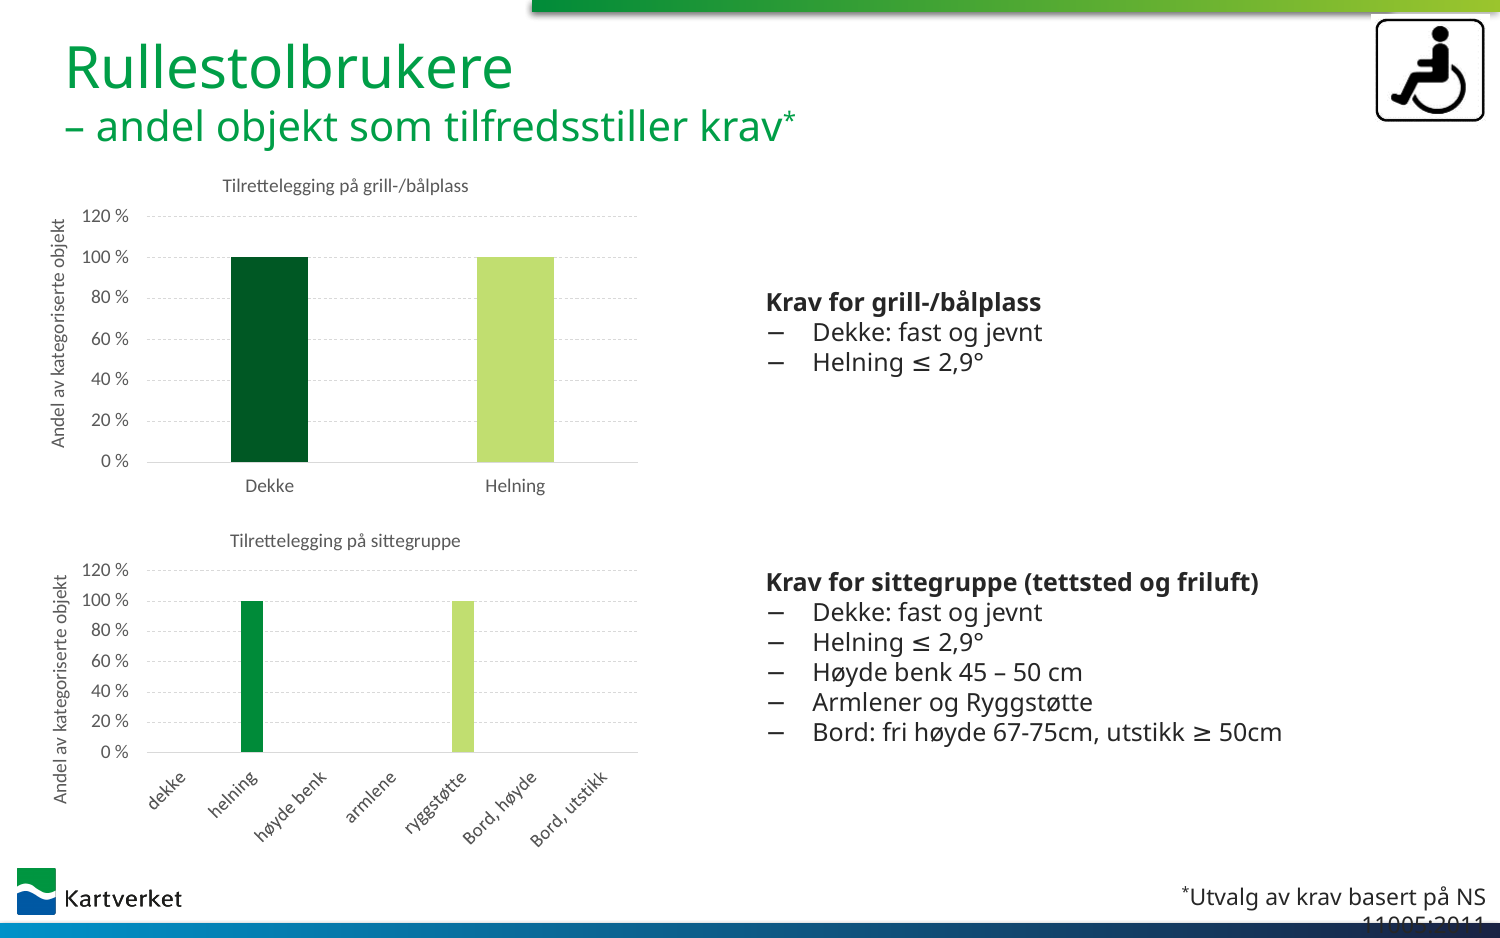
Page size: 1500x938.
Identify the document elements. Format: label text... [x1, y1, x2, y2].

text_box Rullestolbrukere – andel objekt som tilfredsstiller krav* [49, 14, 1431, 158]
picture [41, 520, 650, 859]
text_box *Utvalg av krav basert på NS 11005:2011 [1068, 873, 1500, 938]
picture [1371, 13, 1491, 127]
picture [41, 166, 650, 505]
text_box Krav for grill-/bålplass Dekke: fast og jevnt Helning ≤ 2,9° [750, 279, 1452, 384]
text_box Krav for sittegruppe (tettsted og friluft) Dekke: fast og jevnt Helning ≤ 2,9° Høyde benk 45 – 50 cm Armlener og Ryggstøtte Bord: fri høyde 67-75cm, utstikk ≥ 50cm [750, 559, 1500, 754]
